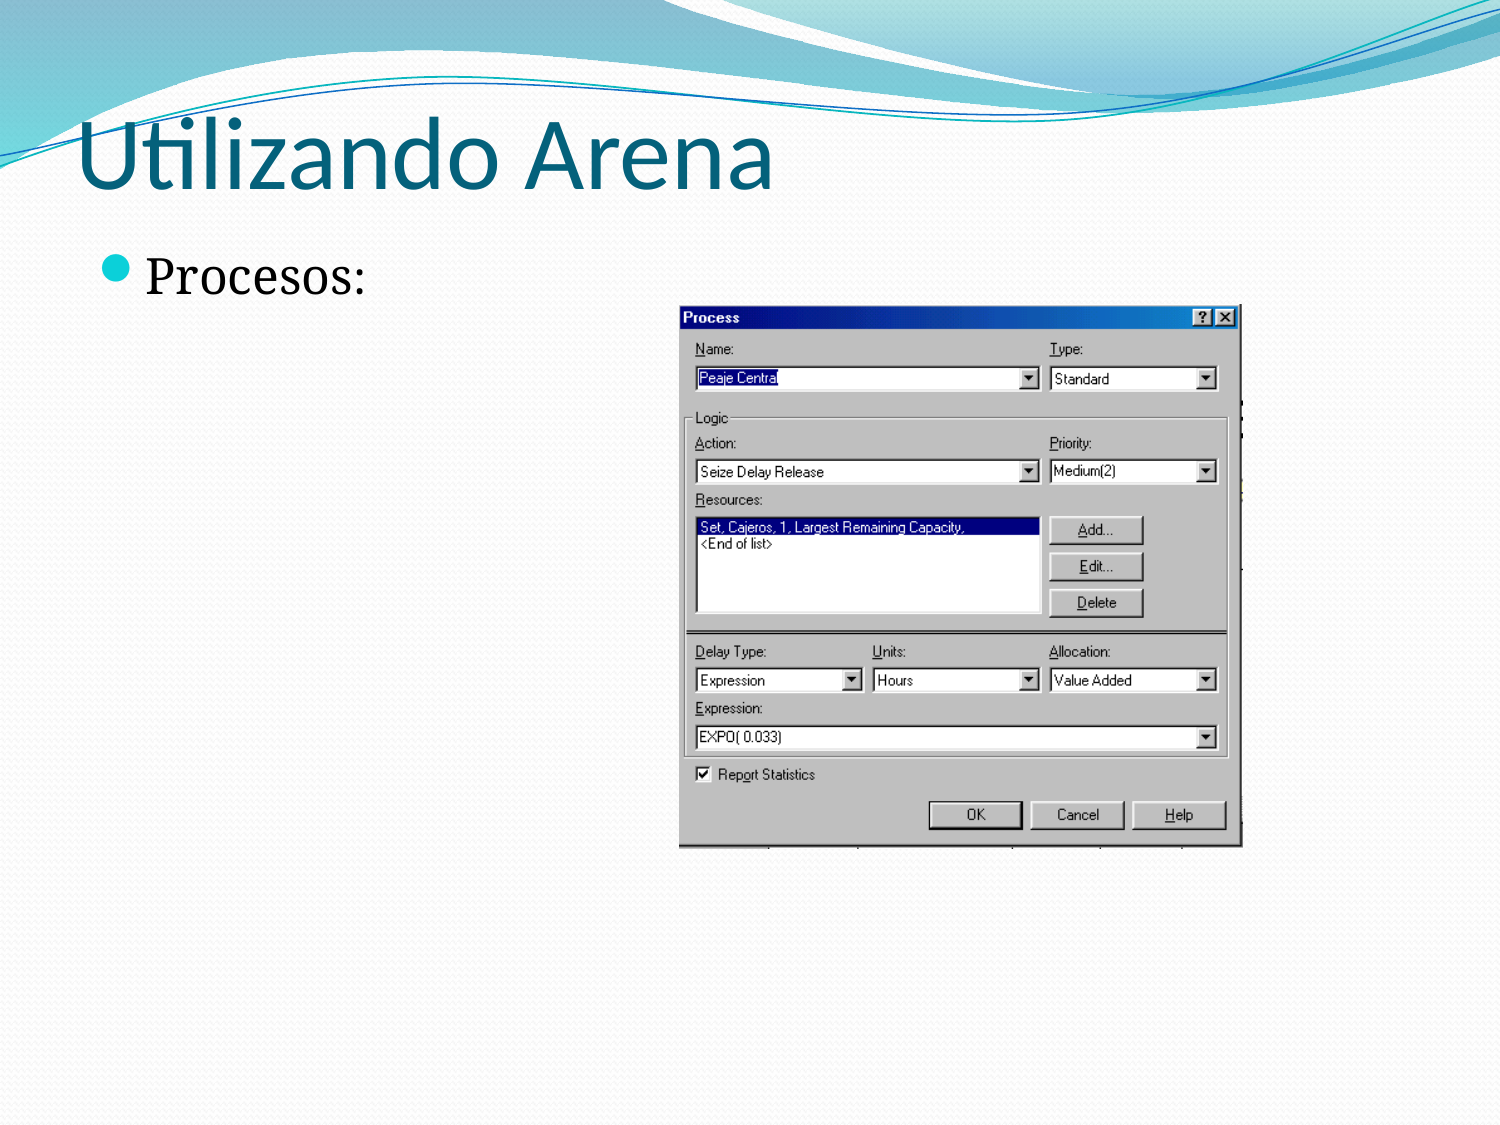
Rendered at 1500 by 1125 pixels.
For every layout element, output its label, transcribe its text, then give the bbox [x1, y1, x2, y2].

list Procesos: [83, 248, 563, 821]
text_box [679, 304, 1243, 849]
text_box Utilizando Arena [74, 70, 1425, 211]
